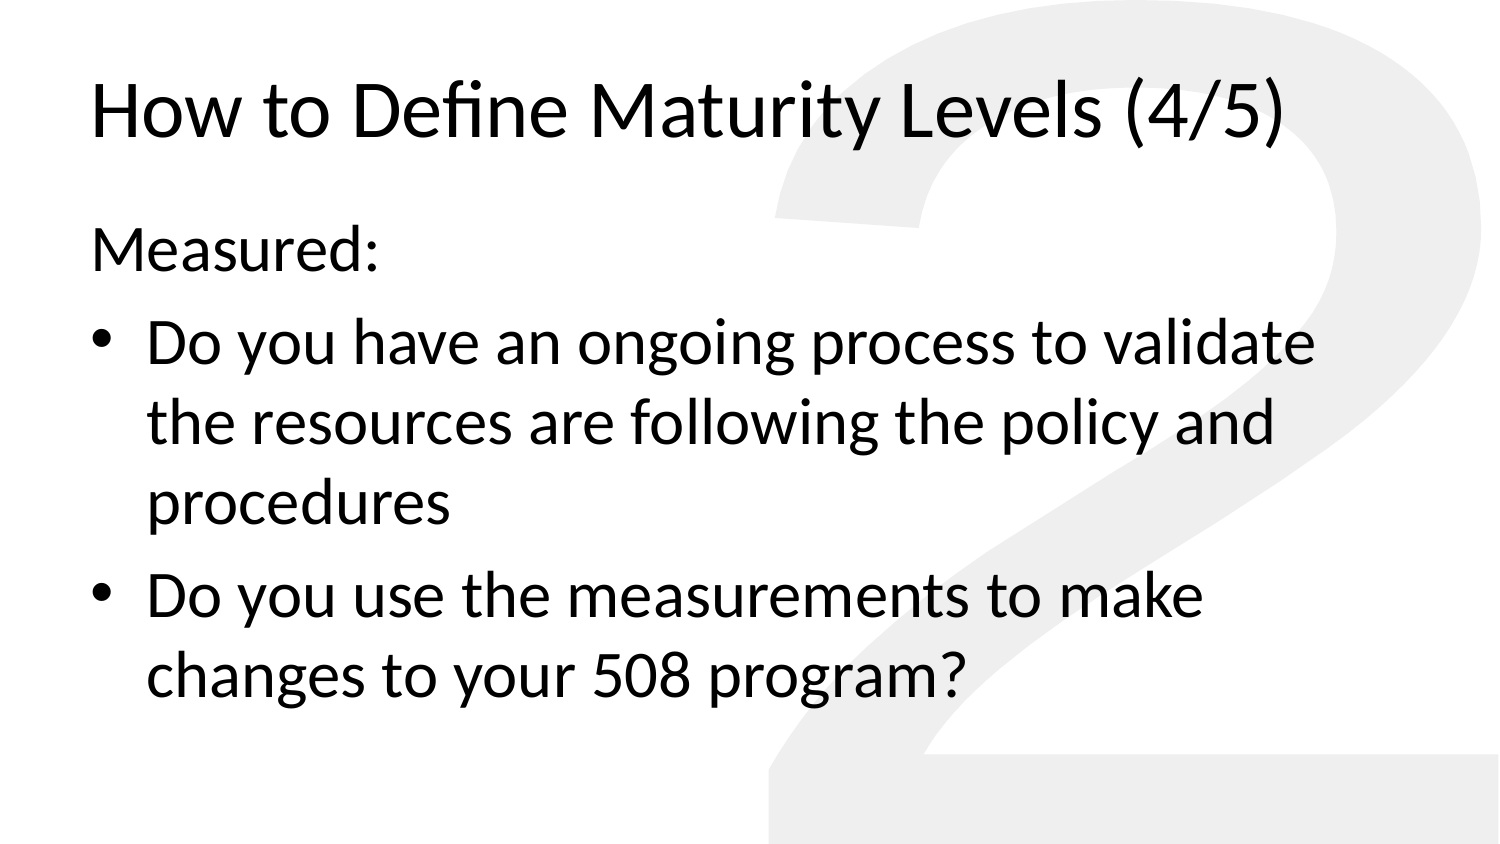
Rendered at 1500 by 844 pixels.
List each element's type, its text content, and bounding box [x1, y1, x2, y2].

title How to Define Maturity Levels (4/5) [75, 33, 1425, 175]
list Measured: Do you have an ongoing process to validate the resources are following the policy and procedures Do you use the measurements to make changes to your 508 program? [75, 196, 1425, 754]
